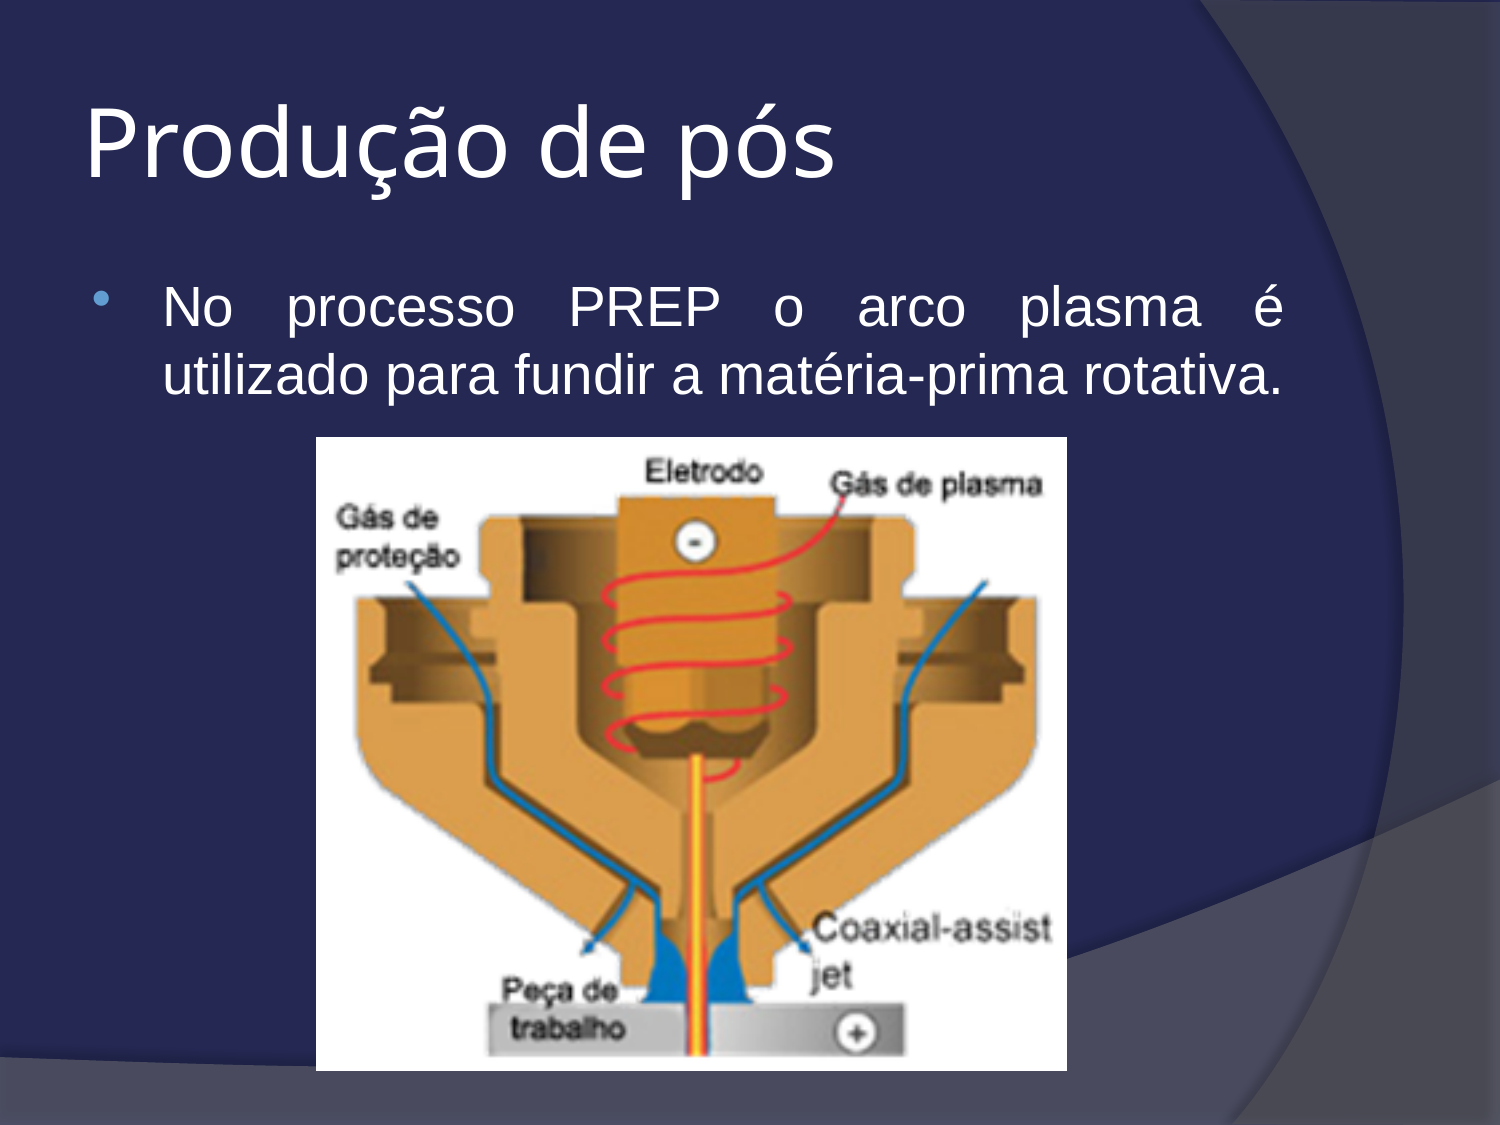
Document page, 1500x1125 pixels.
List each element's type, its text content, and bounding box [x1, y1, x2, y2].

list No processo PREP o arco plasma é utilizado para fundir a matéria-prima rotativa. [75, 262, 1300, 433]
picture [316, 437, 1067, 1071]
title Produção de pós [75, 45, 1300, 233]
